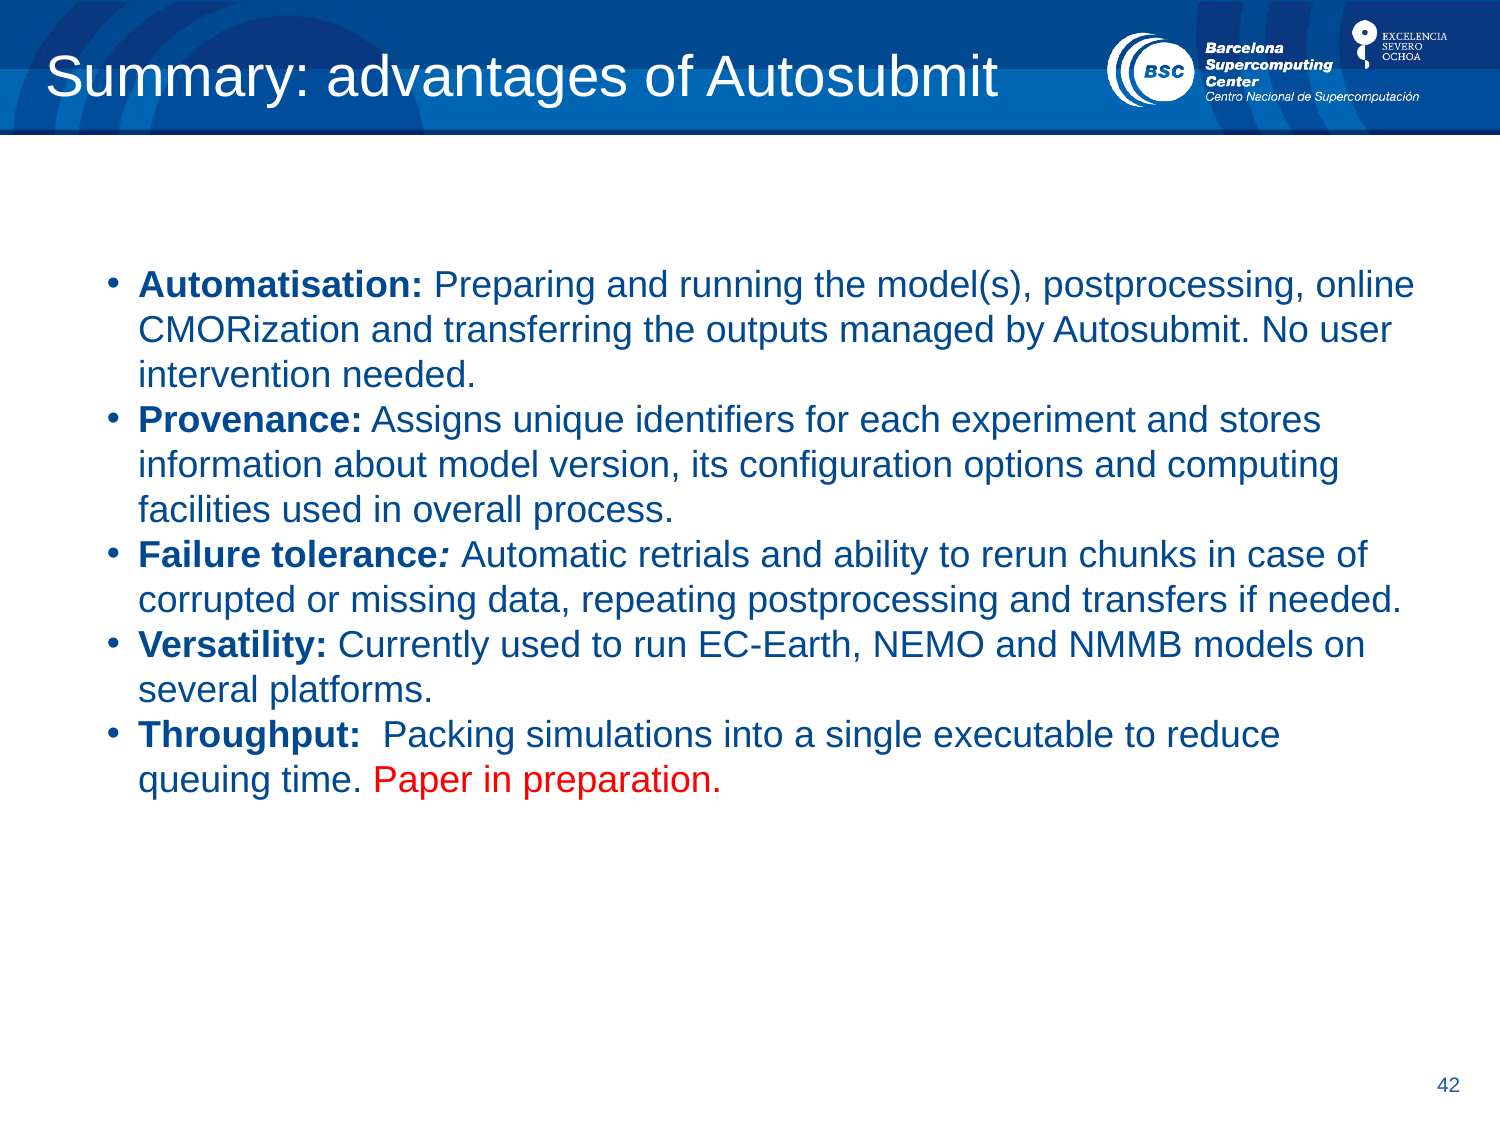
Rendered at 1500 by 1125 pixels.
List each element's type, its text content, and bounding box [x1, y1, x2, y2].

picture [0, 0, 1500, 135]
list Automatisation: Preparing and running the model(s), postprocessing, online CMORization and transferring the outputs managed by Autosubmit. No user intervention needed. Provenance: Assigns unique identifiers for each experiment and stores information about model version, its configuration options and computing facilities used in overall process. Failure tolerance: Automatic retrials and ability to rerun chunks in case of corrupted or missing data, repeating postprocessing and transfers if needed. Versatility: Currently used to run EC-Earth, NEMO and NMMB models on several platforms. Throughput: Packing simulations into a single executable to reduce queuing time. Paper in preparation. [66, 245, 1434, 935]
title Summary: advantages of Autosubmit [30, 23, 1081, 135]
